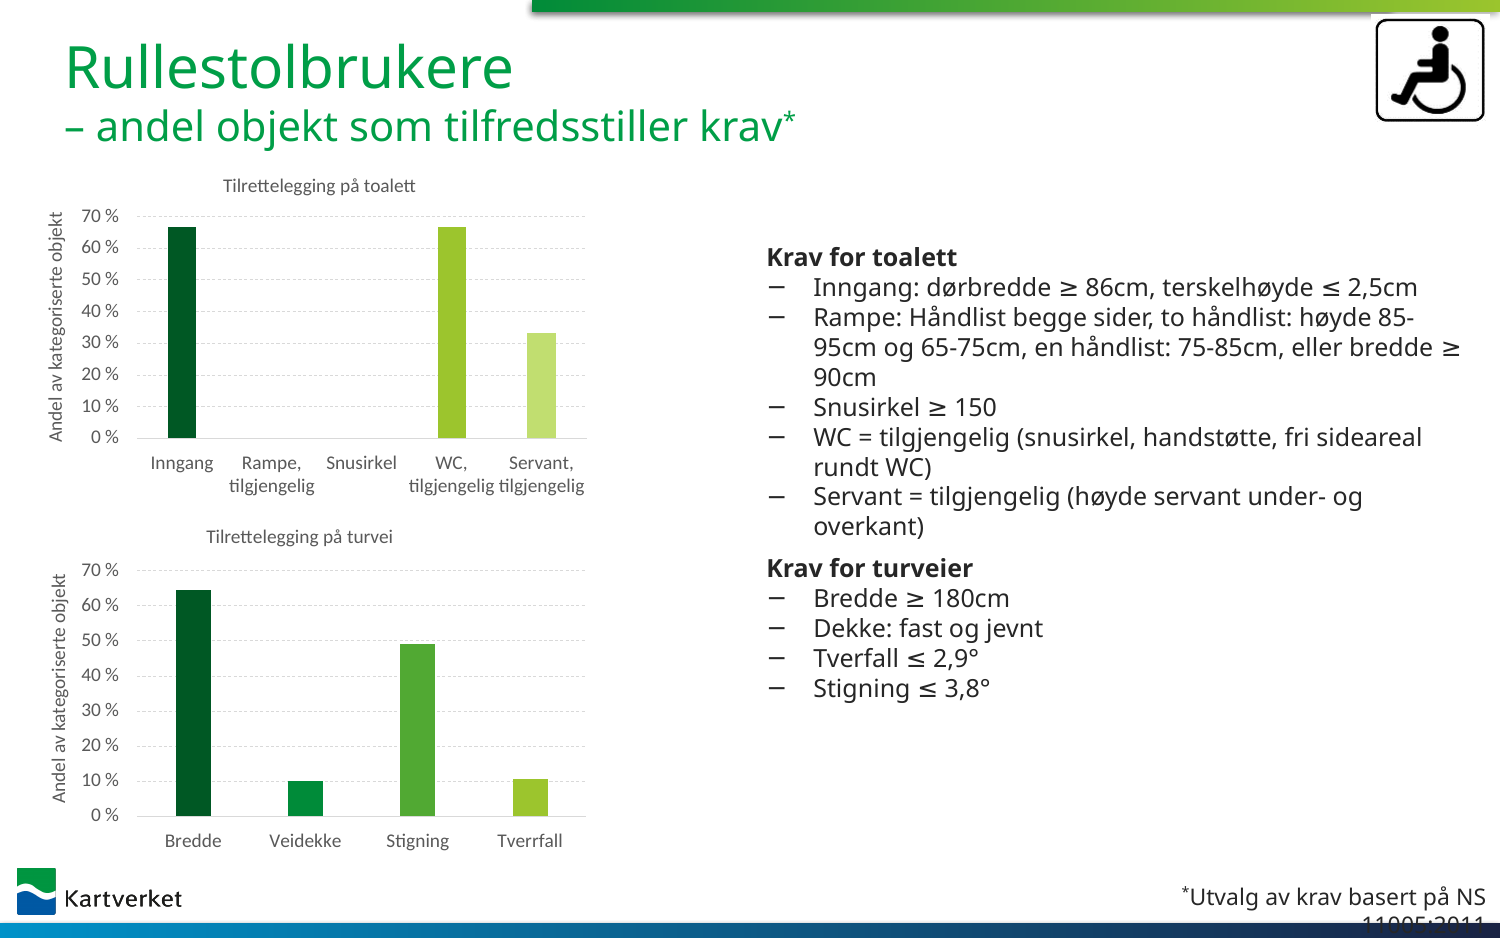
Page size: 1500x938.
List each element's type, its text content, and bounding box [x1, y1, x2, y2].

text_box Krav for toalett Inngang: dørbredde ≥ 86cm, terskelhøyde ≤ 2,5cm Rampe: Håndlist begge sider, to håndlist: høyde 85-95cm og 65-75cm, en håndlist: 75-85cm, eller bredde ≥ 90cm Snusirkel ≥ 150 WC = tilgjengelig (snusirkel, handstøtte, fri sideareal rundt WC) Servant = tilgjengelig (høyde servant under- og overkant) [751, 234, 1483, 545]
picture [1371, 13, 1491, 127]
text_box Rullestolbrukere – andel objekt som tilfredsstiller krav* [49, 14, 1431, 158]
picture [41, 520, 598, 859]
text_box Krav for turveier Bredde ≥ 180cm Dekke: fast og jevnt Tverfall ≤ 2,9° Stigning ≤ 3,8° [751, 545, 1483, 710]
text_box *Utvalg av krav basert på NS 11005:2011 [1068, 873, 1500, 938]
picture [41, 166, 598, 505]
